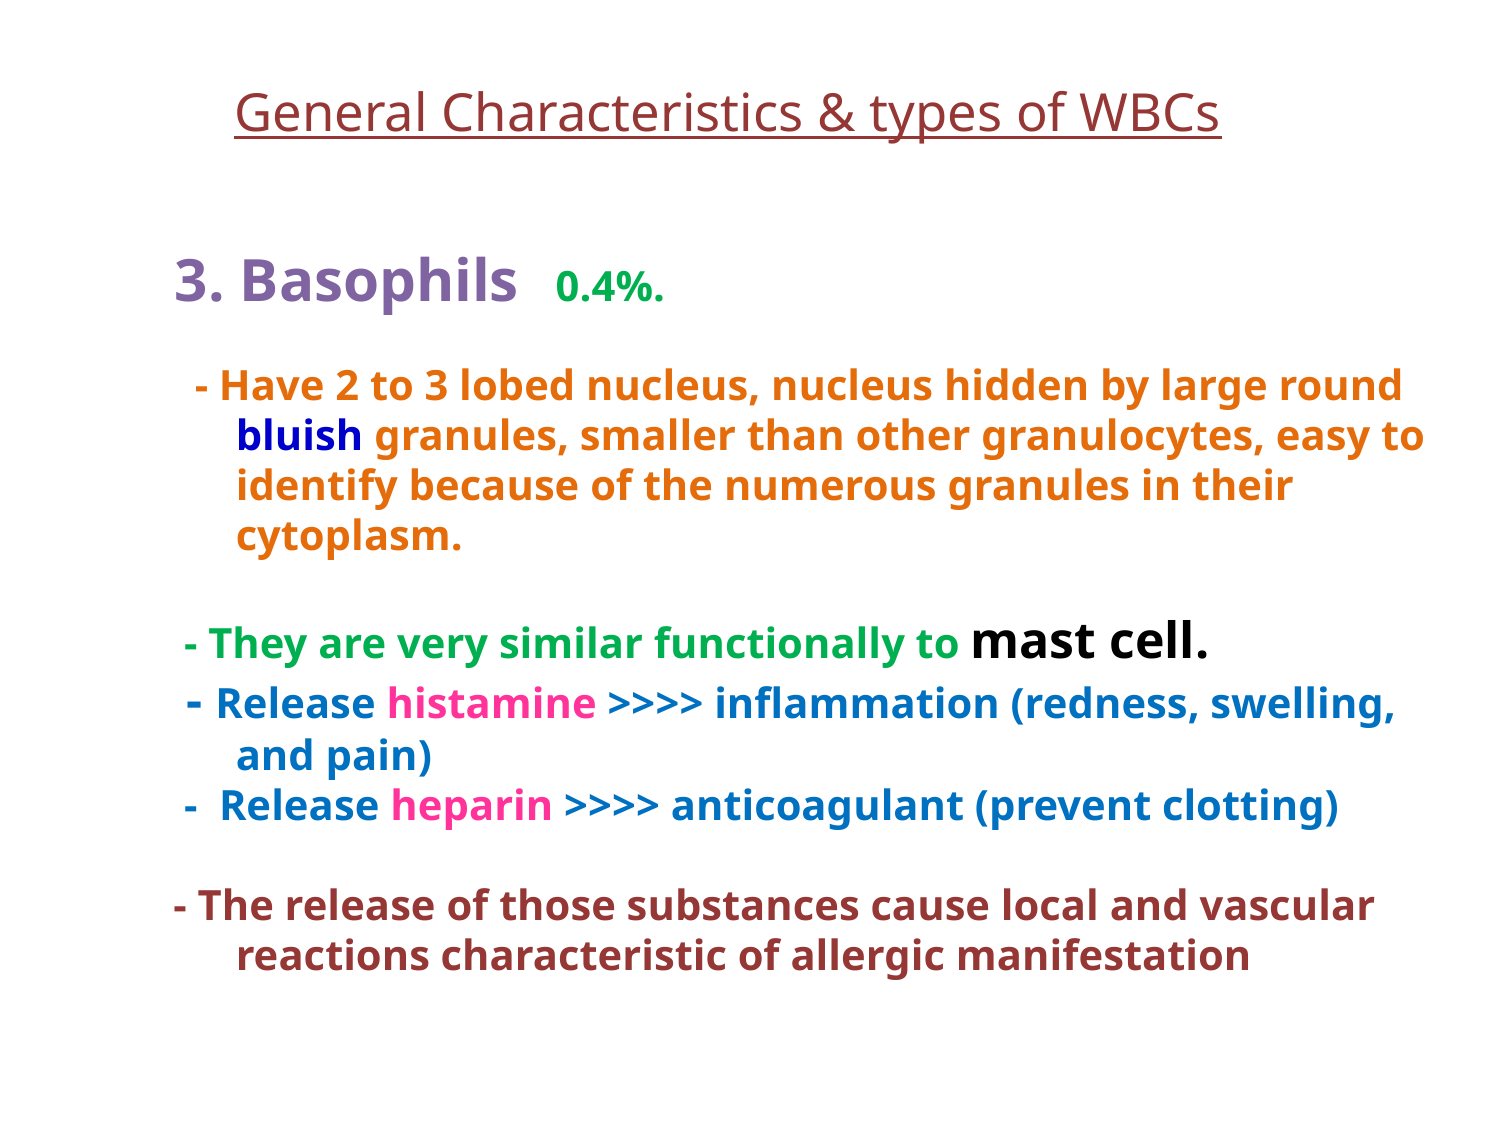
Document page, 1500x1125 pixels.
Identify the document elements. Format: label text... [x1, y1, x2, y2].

text_box 3. Basophils 0.4%. - Have 2 to 3 lobed nucleus, nucleus hidden by large round bluish granules, smaller than other granulocytes, easy to identify because of the numerous granules in their cytoplasm. - They are very similar functionally to mast cell. - Release histamine >>>> inflammation (redness, swelling, and pain) - Release heparin >>>> anticoagulant (prevent clotting) - The release of those substances cause local and vascular reactions characteristic of allergic manifestation [88, 243, 1459, 987]
text_box General Characteristics & types of WBCs [53, 0, 1403, 213]
